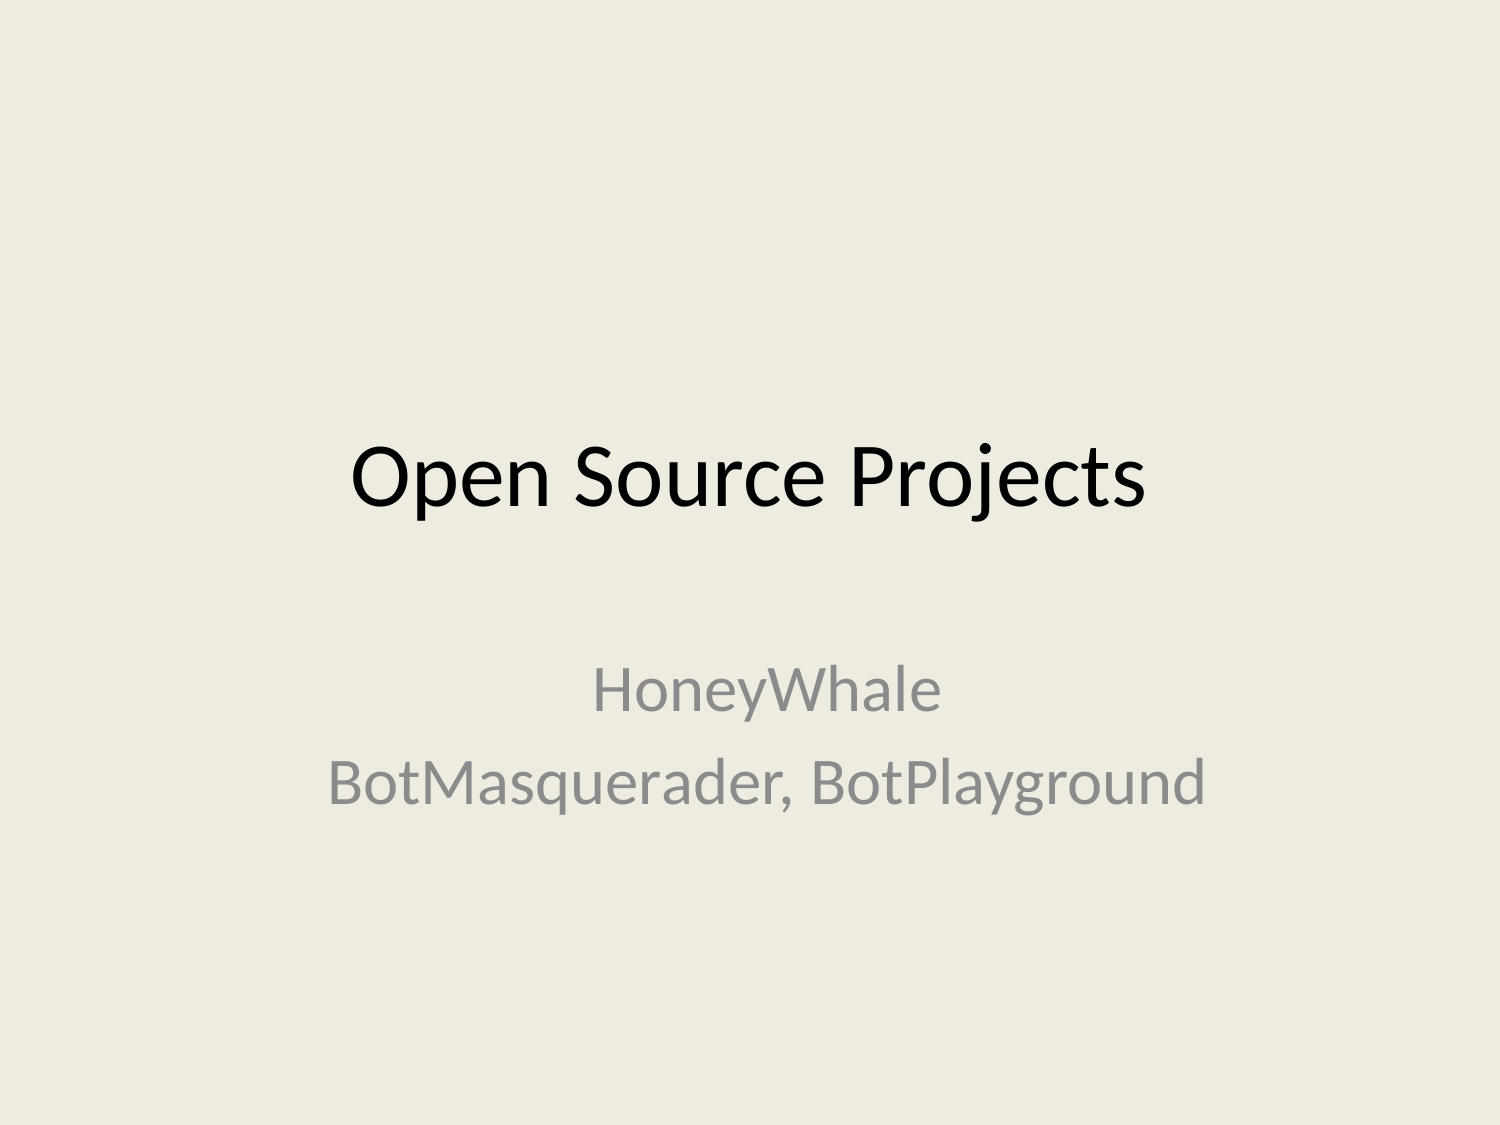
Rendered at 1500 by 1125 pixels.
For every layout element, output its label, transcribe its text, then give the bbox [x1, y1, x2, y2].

title Open Source Projects [112, 349, 1388, 591]
subtitle HoneyWhale BotMasquerader, BotPlayground [159, 637, 1376, 925]
